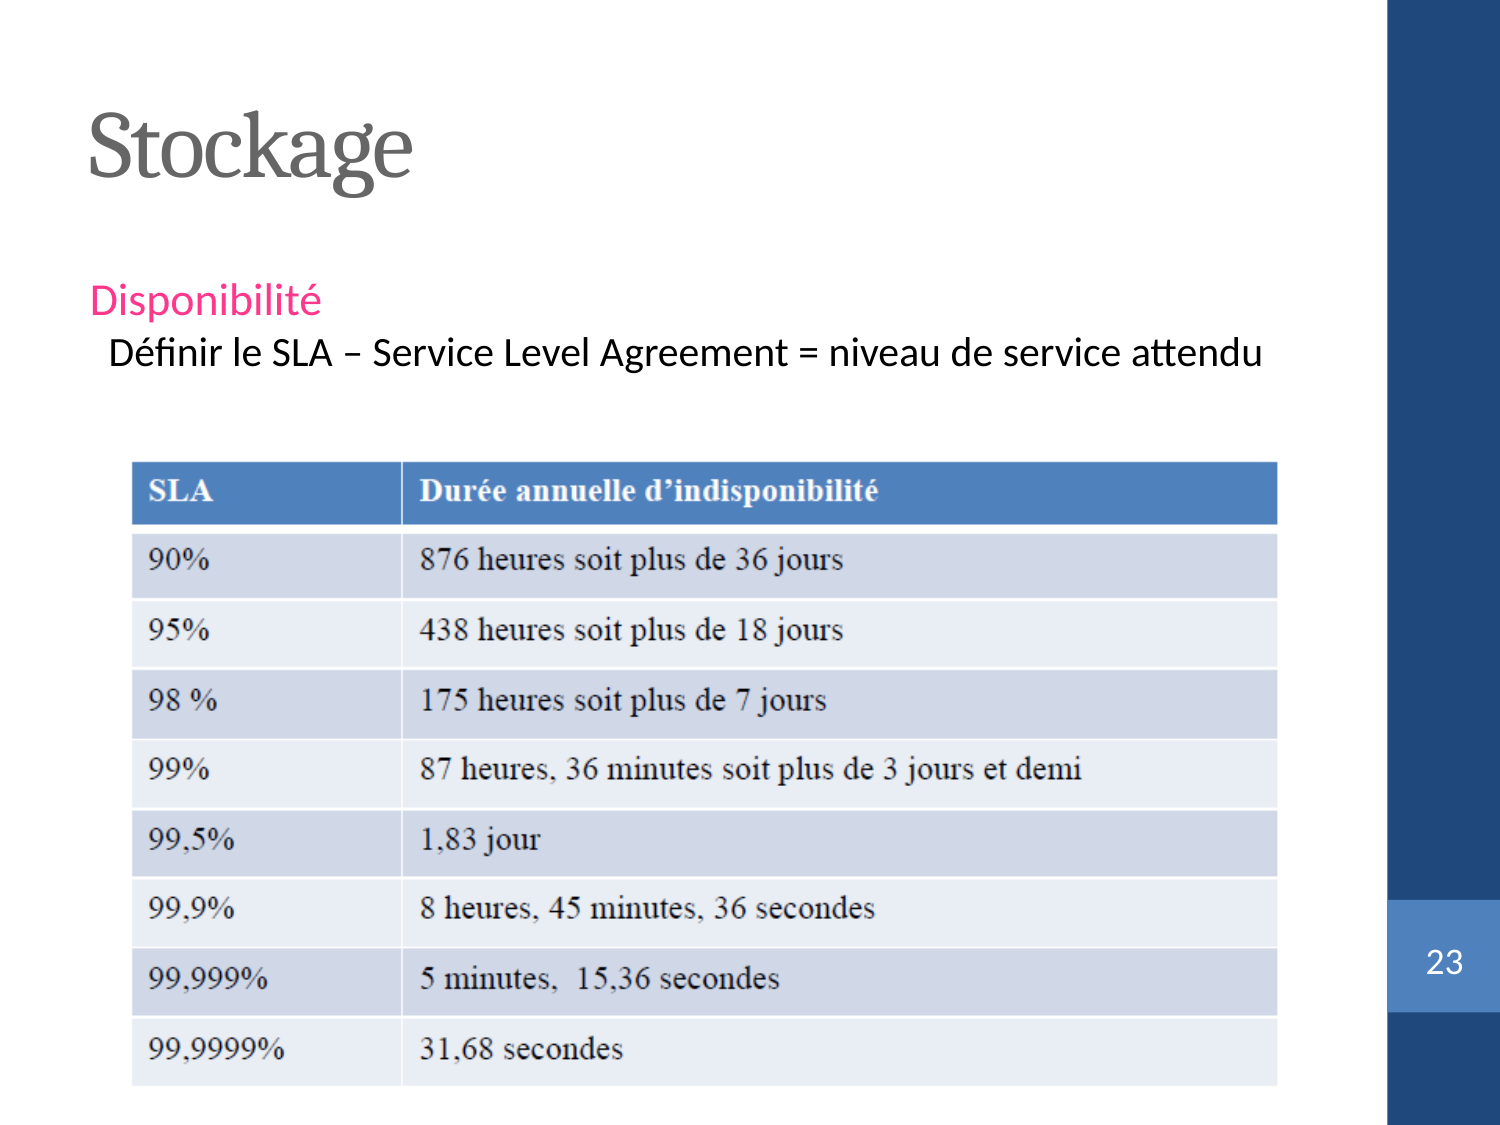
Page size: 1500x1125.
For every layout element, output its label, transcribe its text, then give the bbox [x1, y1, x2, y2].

text_box Stockage [74, 45, 1325, 233]
text_box Disponibilité Définir le SLA – Service Level Agreement = niveau de service attendu [74, 262, 1376, 1094]
picture [123, 456, 1287, 1095]
text_box <numéro> [1399, 926, 1490, 992]
